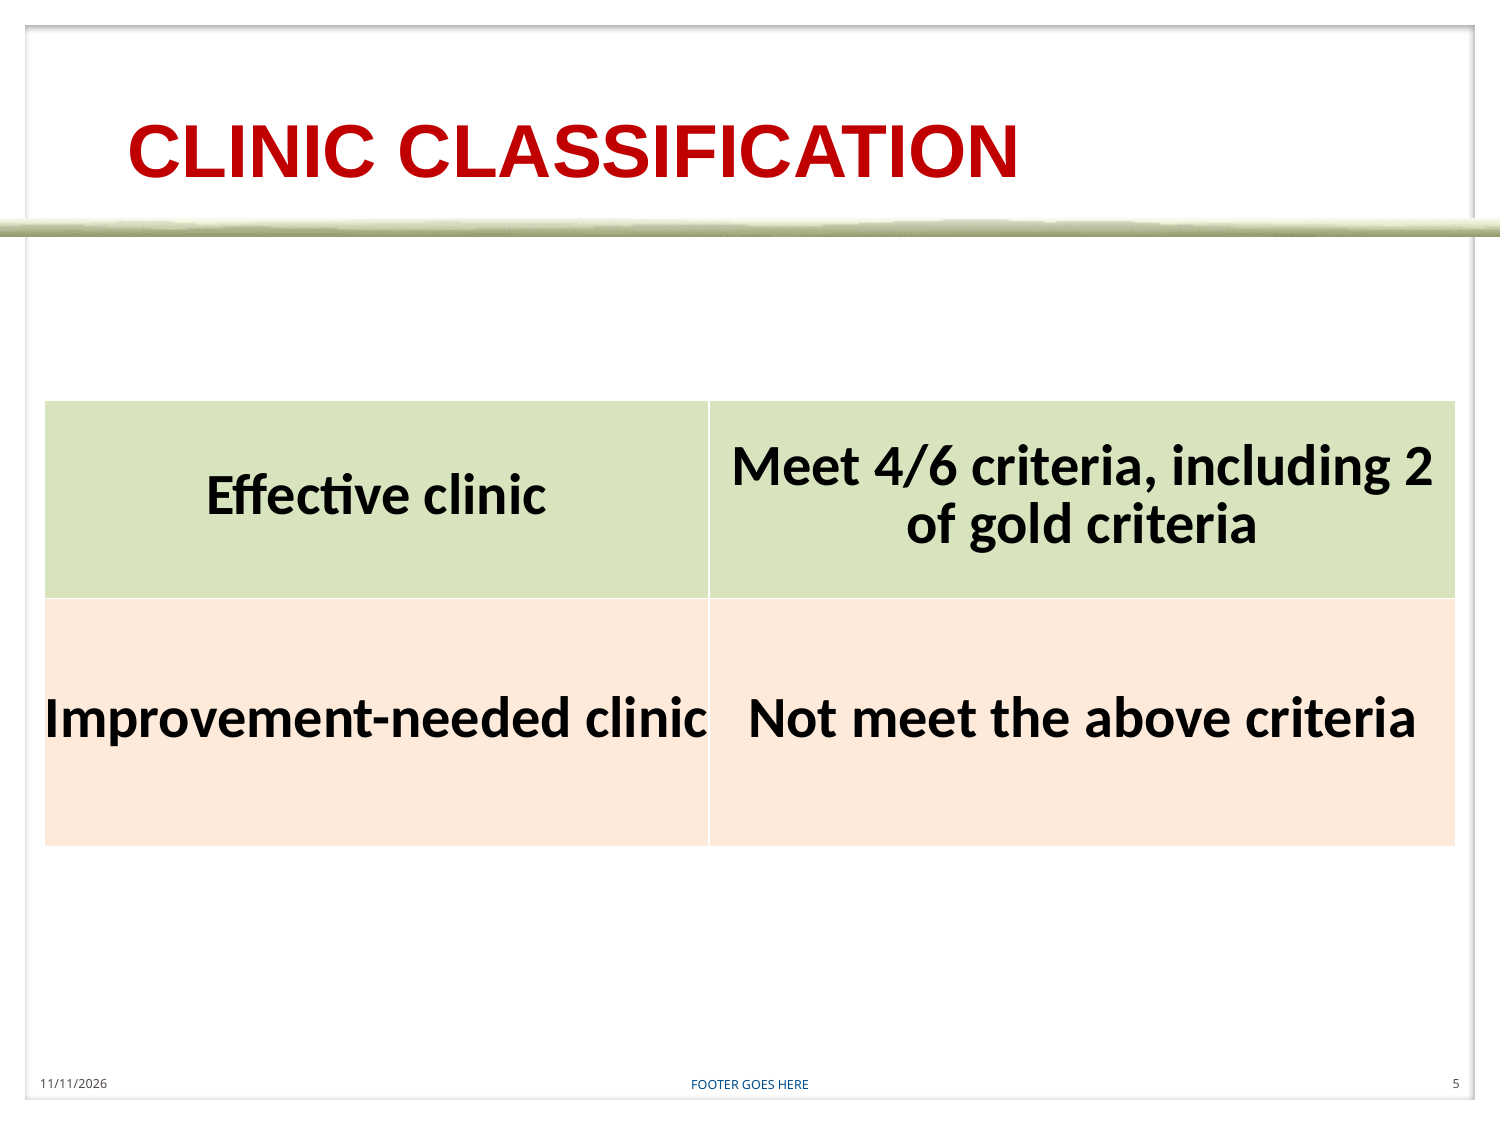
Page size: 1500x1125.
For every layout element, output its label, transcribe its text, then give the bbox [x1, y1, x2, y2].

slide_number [24, 1069, 375, 1100]
title CLINIC CLASSIFICATION [112, 93, 1388, 200]
table_header Meet 4/6 criteria, including 2 of gold criteria [710, 401, 1455, 598]
footer FOOTER GOES HERE [512, 1069, 988, 1100]
slide_number 5 [1125, 1069, 1475, 1100]
table_header Effective clinic [45, 401, 708, 598]
table_cell Not meet the above criteria [710, 599, 1455, 846]
table_cell Improvement-needed clinic [45, 599, 708, 846]
picture [0, 218, 1500, 237]
